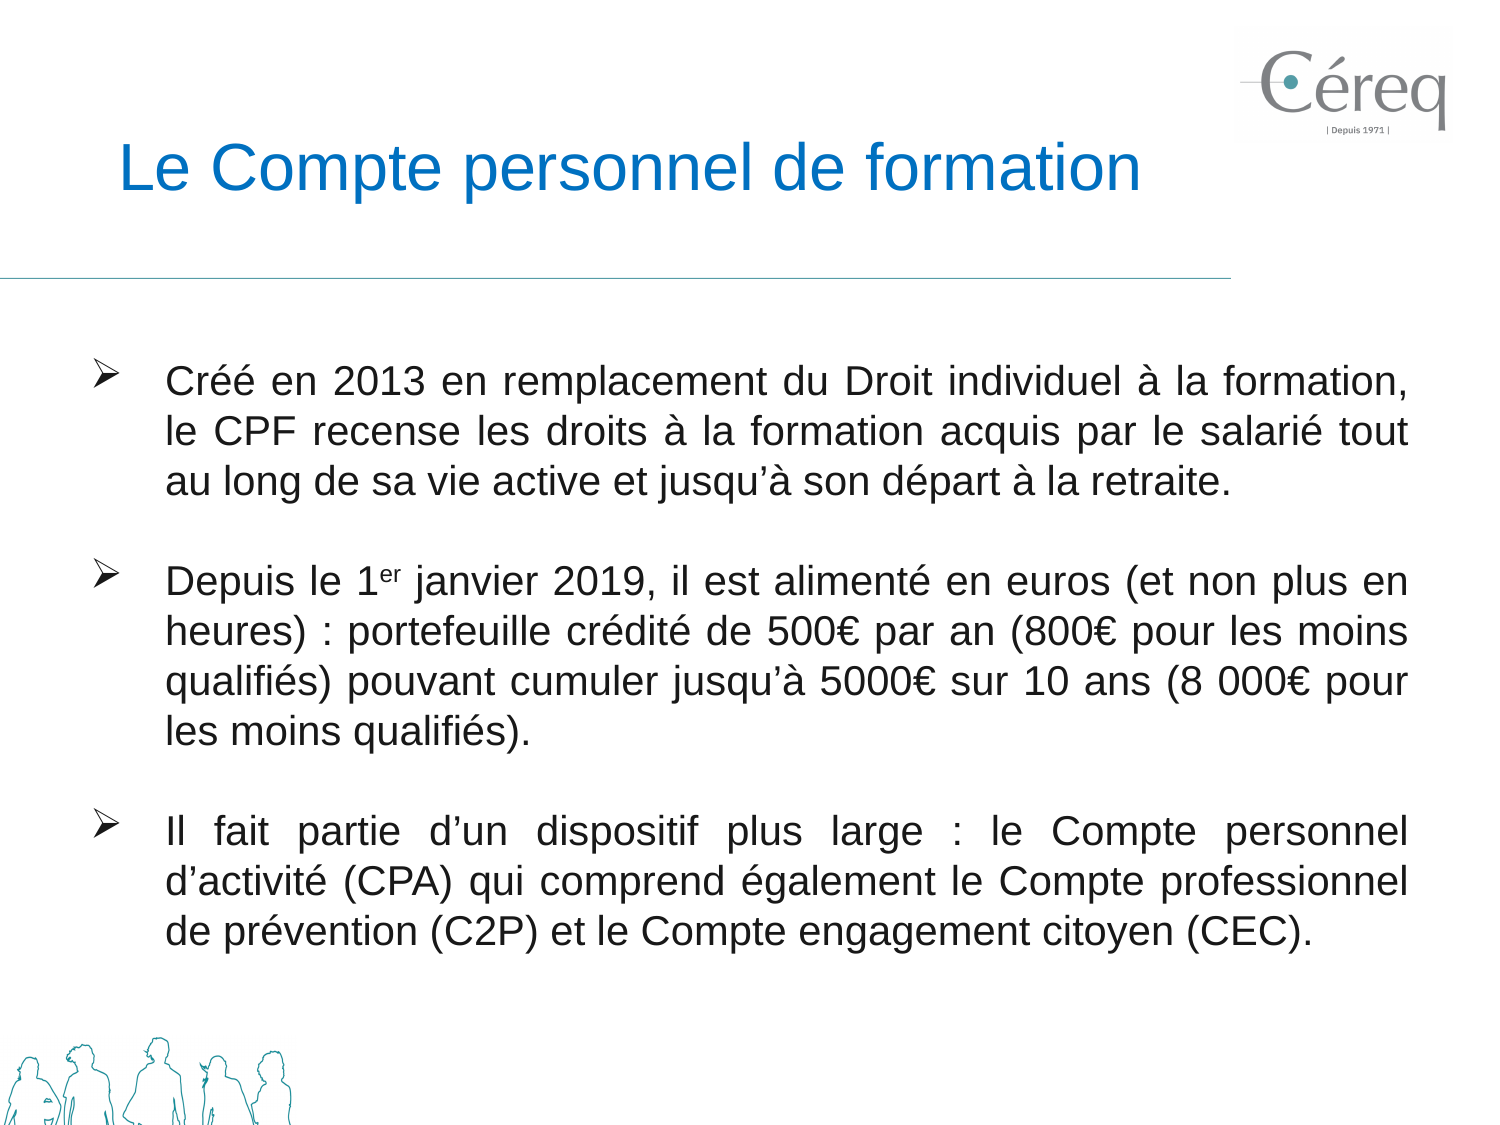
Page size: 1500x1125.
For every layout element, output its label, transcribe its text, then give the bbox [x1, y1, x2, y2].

title Le Compte personnel de formation [103, 59, 1397, 278]
text_box Créé en 2013 en remplacement du Droit individuel à la formation, le CPF recense les droits à la formation acquis par le salarié tout au long de sa vie active et jusqu’à son départ à la retraite. Depuis le 1er janvier 2019, il est alimenté en euros (et non plus en heures) : portefeuille crédité de 500€ par an (800€ pour les moins qualifiés) pouvant cumuler jusqu’à 5000€ sur 10 ans (8 000€ pour les moins qualifiés). Il fait partie d’un dispositif plus large : le Compte personnel d’activité (CPA) qui comprend également le Compte professionnel de prévention (C2P) et le Compte engagement citoyen (CEC). [75, 296, 1425, 1062]
picture [0, 1035, 297, 1125]
picture [1234, 26, 1453, 143]
